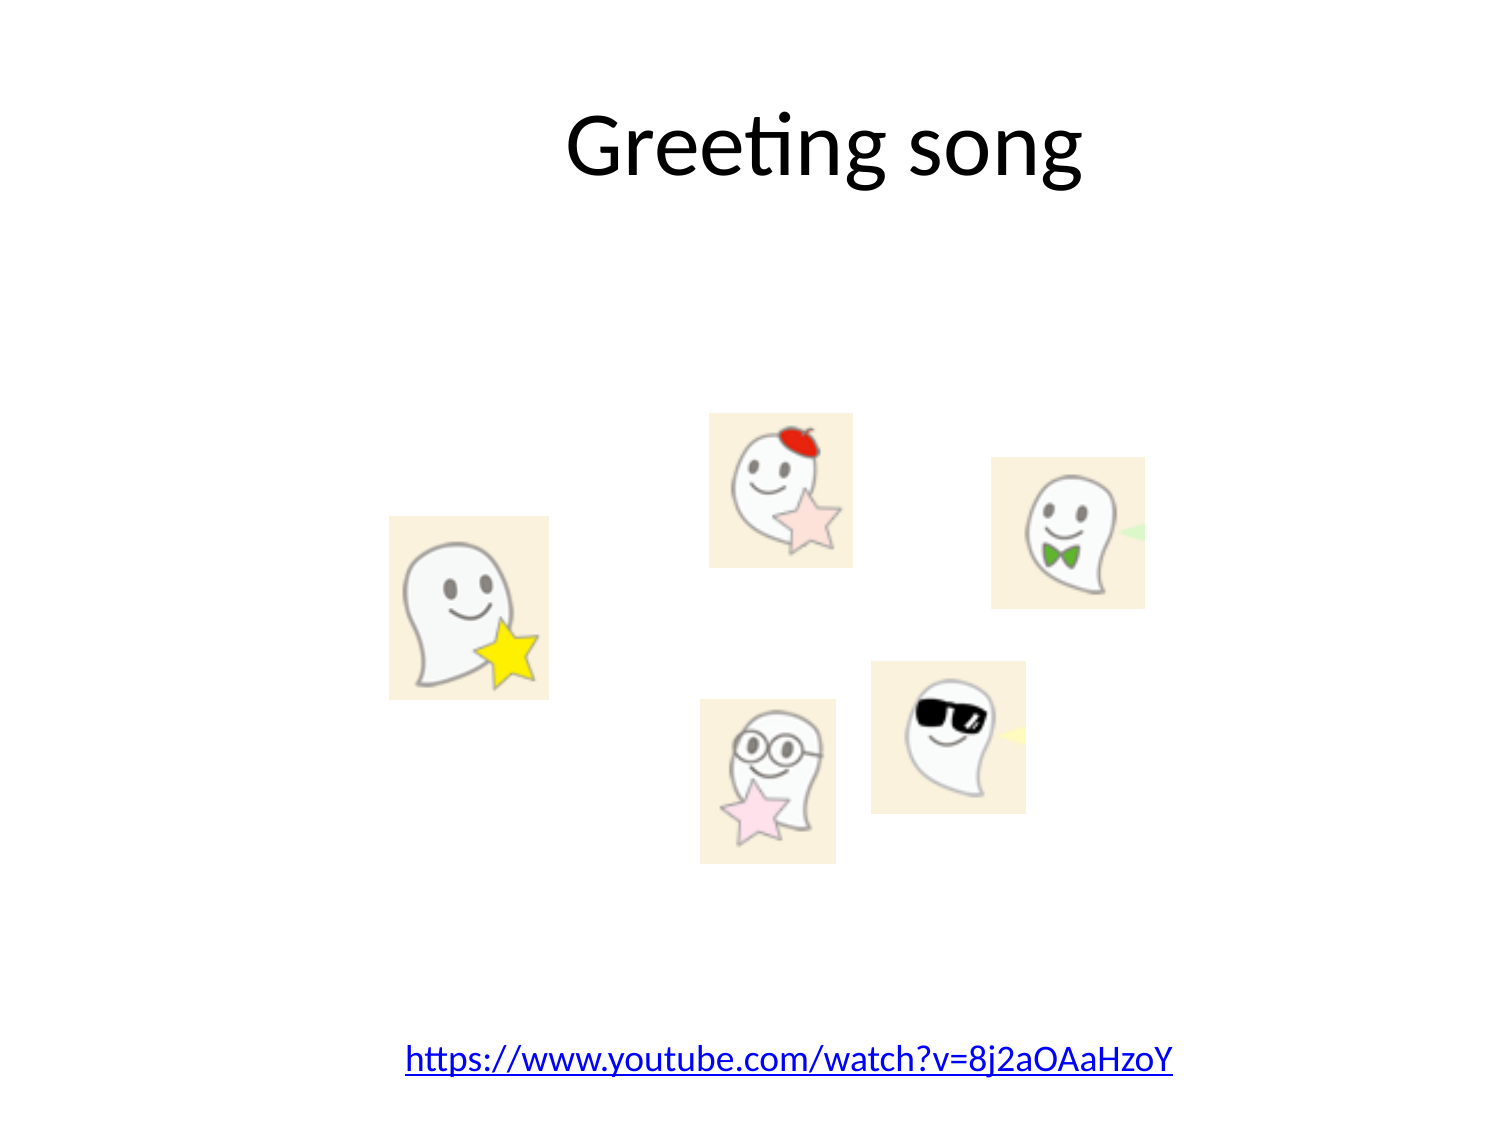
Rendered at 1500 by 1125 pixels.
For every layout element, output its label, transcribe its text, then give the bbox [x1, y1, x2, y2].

picture [700, 699, 836, 864]
text_box https://www.youtube.com/watch?v=8j2aOAaHzoY [390, 1026, 1189, 1087]
picture [389, 516, 549, 700]
picture [870, 661, 1027, 815]
picture [709, 413, 854, 569]
picture [991, 457, 1145, 609]
title Greeting song [75, 45, 1425, 233]
